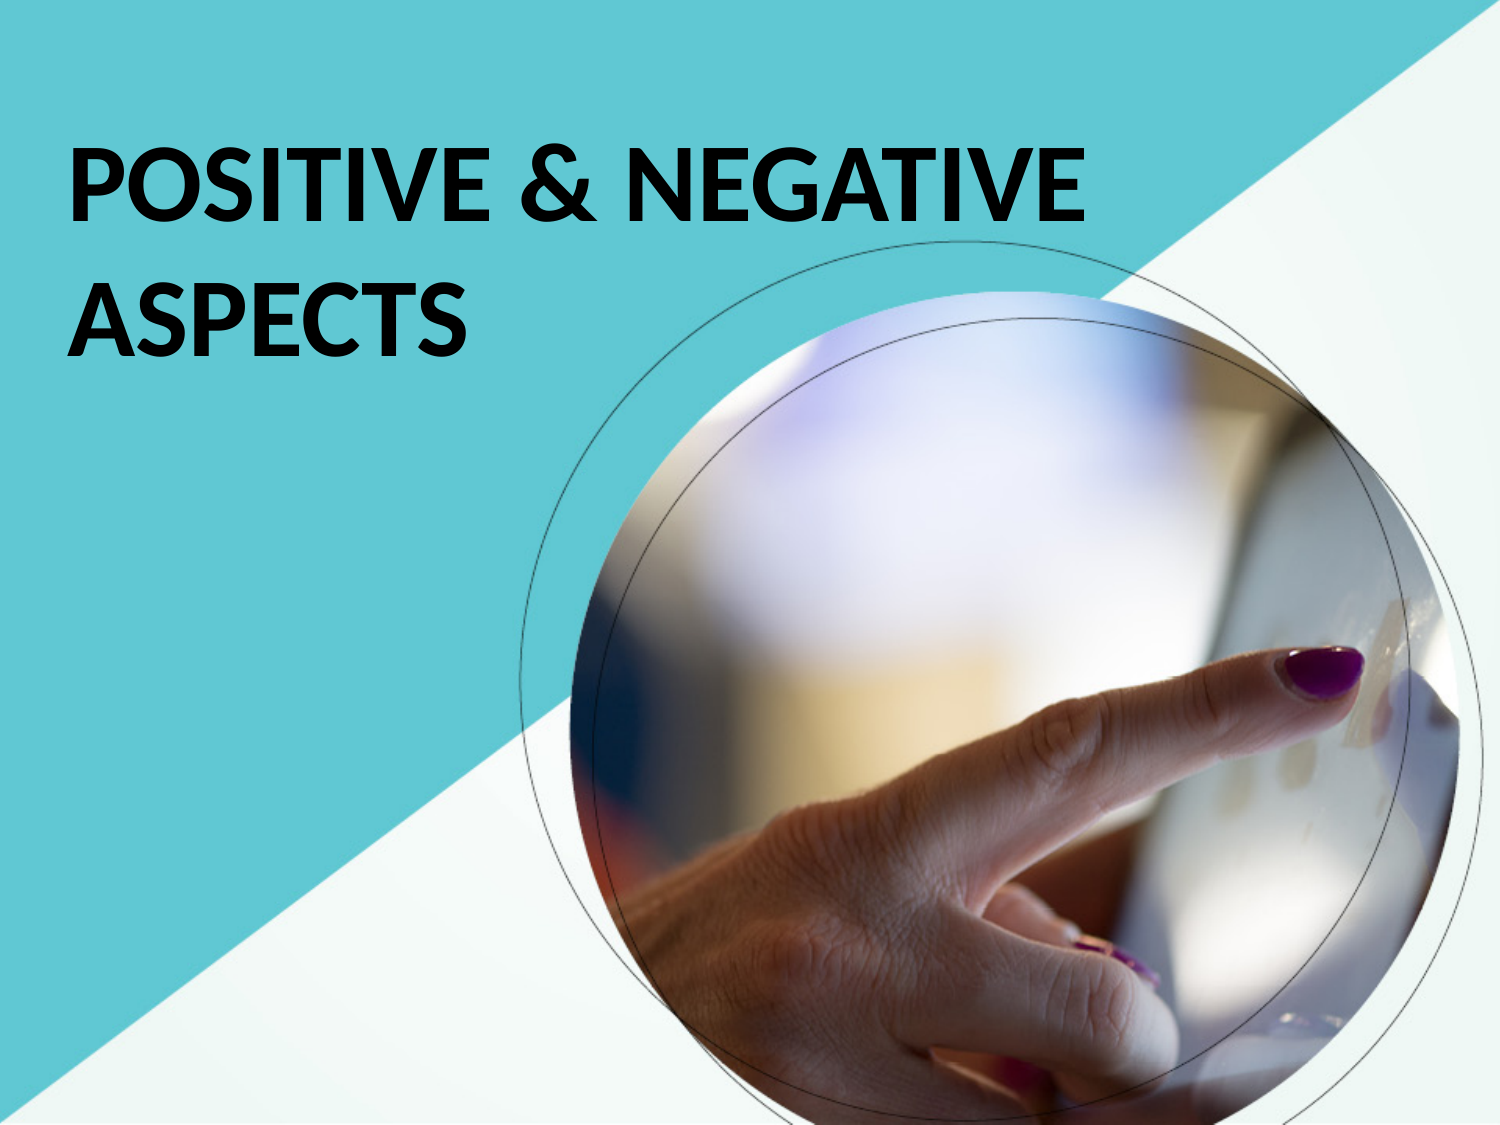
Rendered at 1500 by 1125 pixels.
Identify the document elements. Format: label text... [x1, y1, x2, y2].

picture [0, 0, 1500, 1125]
text_box POSITIVE & NEGATIVE ASPECTS [52, 101, 1172, 387]
